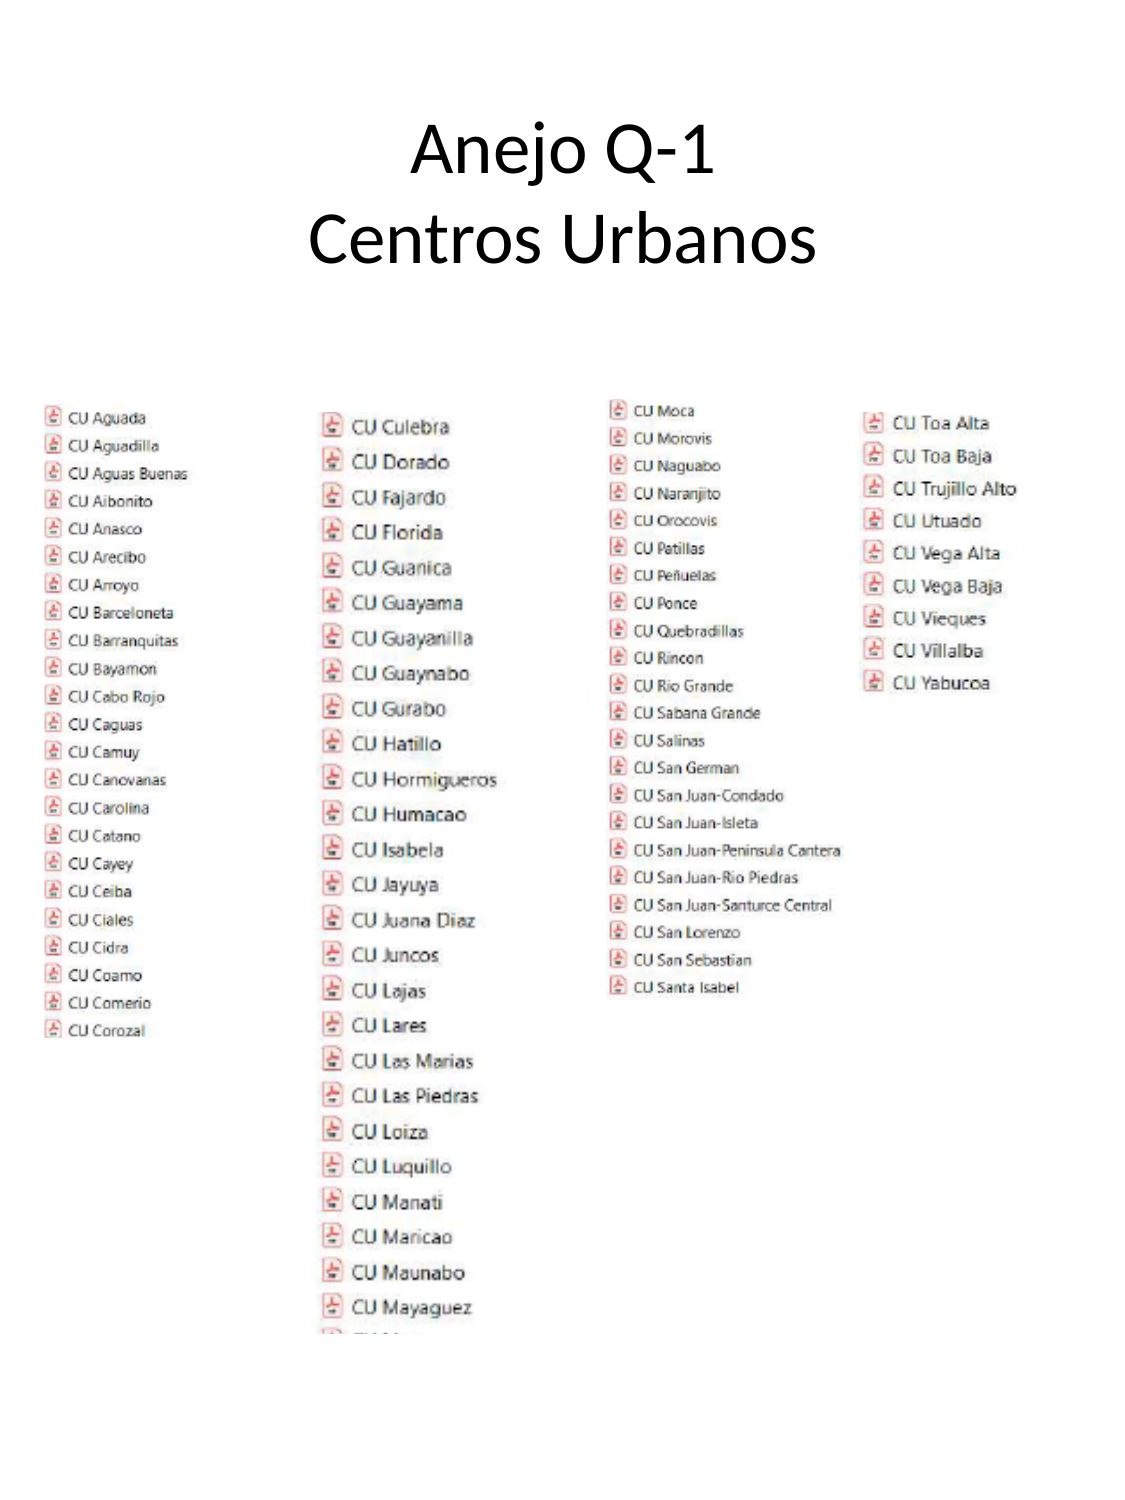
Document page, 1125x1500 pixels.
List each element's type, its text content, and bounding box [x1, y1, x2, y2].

picture [312, 412, 551, 1334]
title Anejo Q-1 Centros Urbanos [57, 66, 1069, 311]
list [24, 399, 237, 1038]
picture [587, 399, 1066, 1000]
